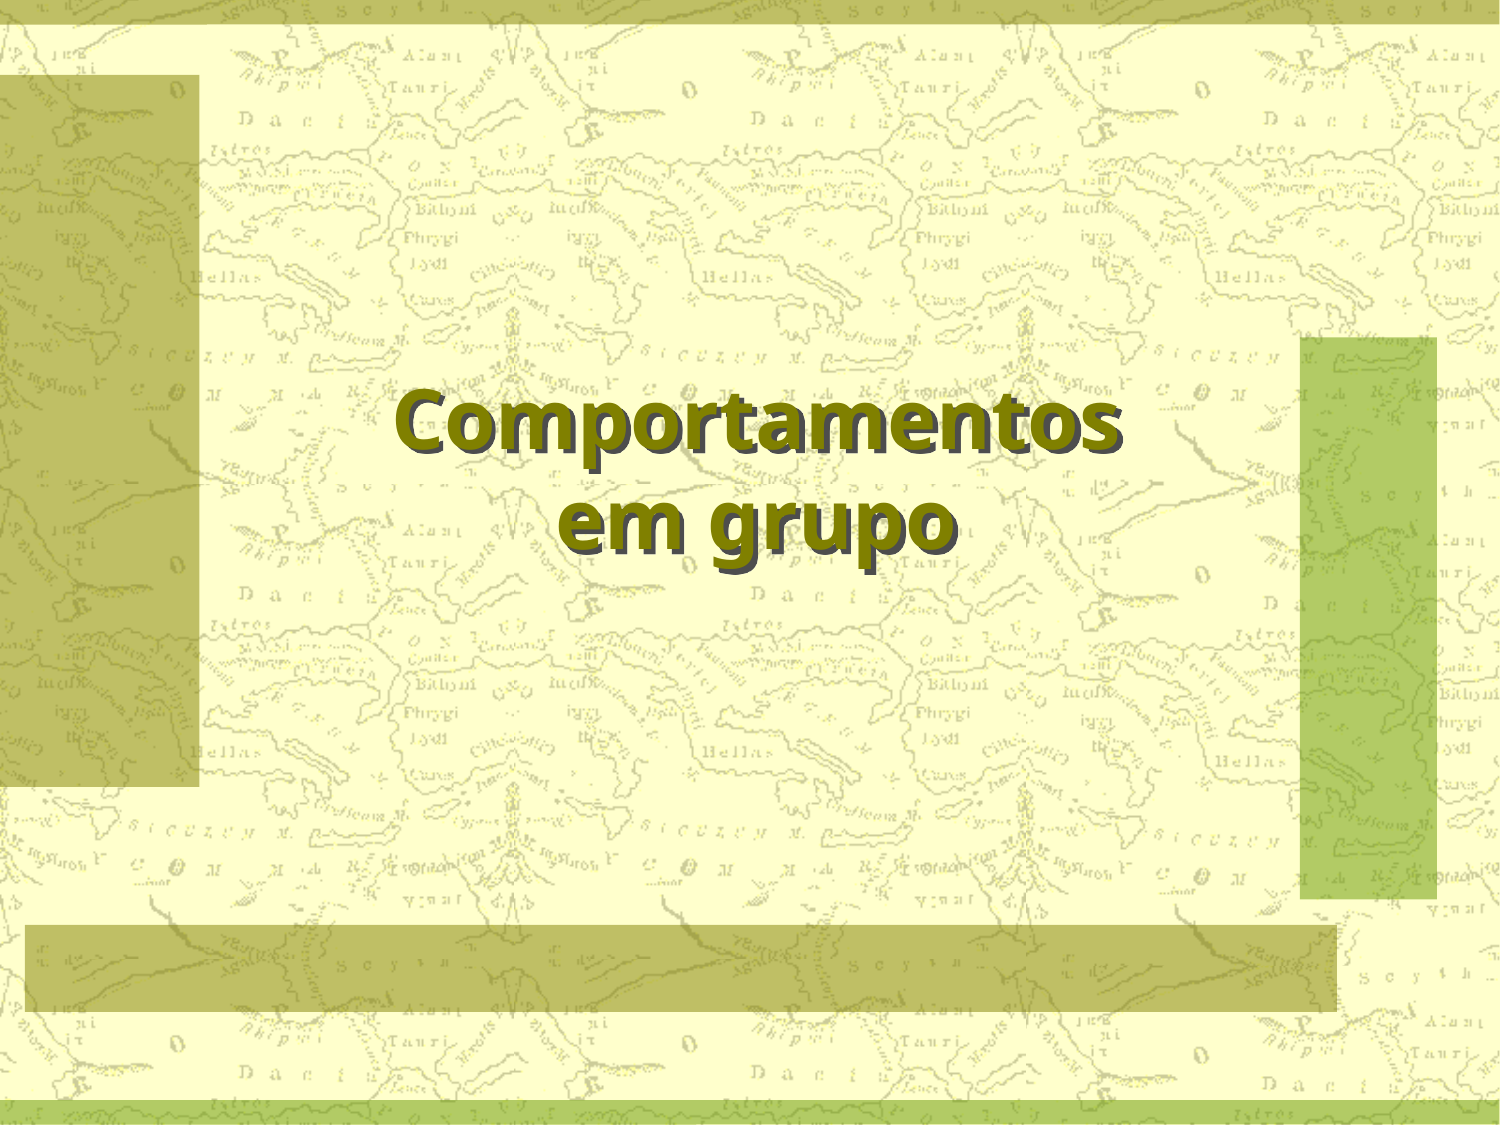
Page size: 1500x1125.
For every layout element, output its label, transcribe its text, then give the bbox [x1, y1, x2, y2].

picture [0, 25, 1500, 1100]
text_box Comportamentos em grupo [312, 337, 1200, 595]
